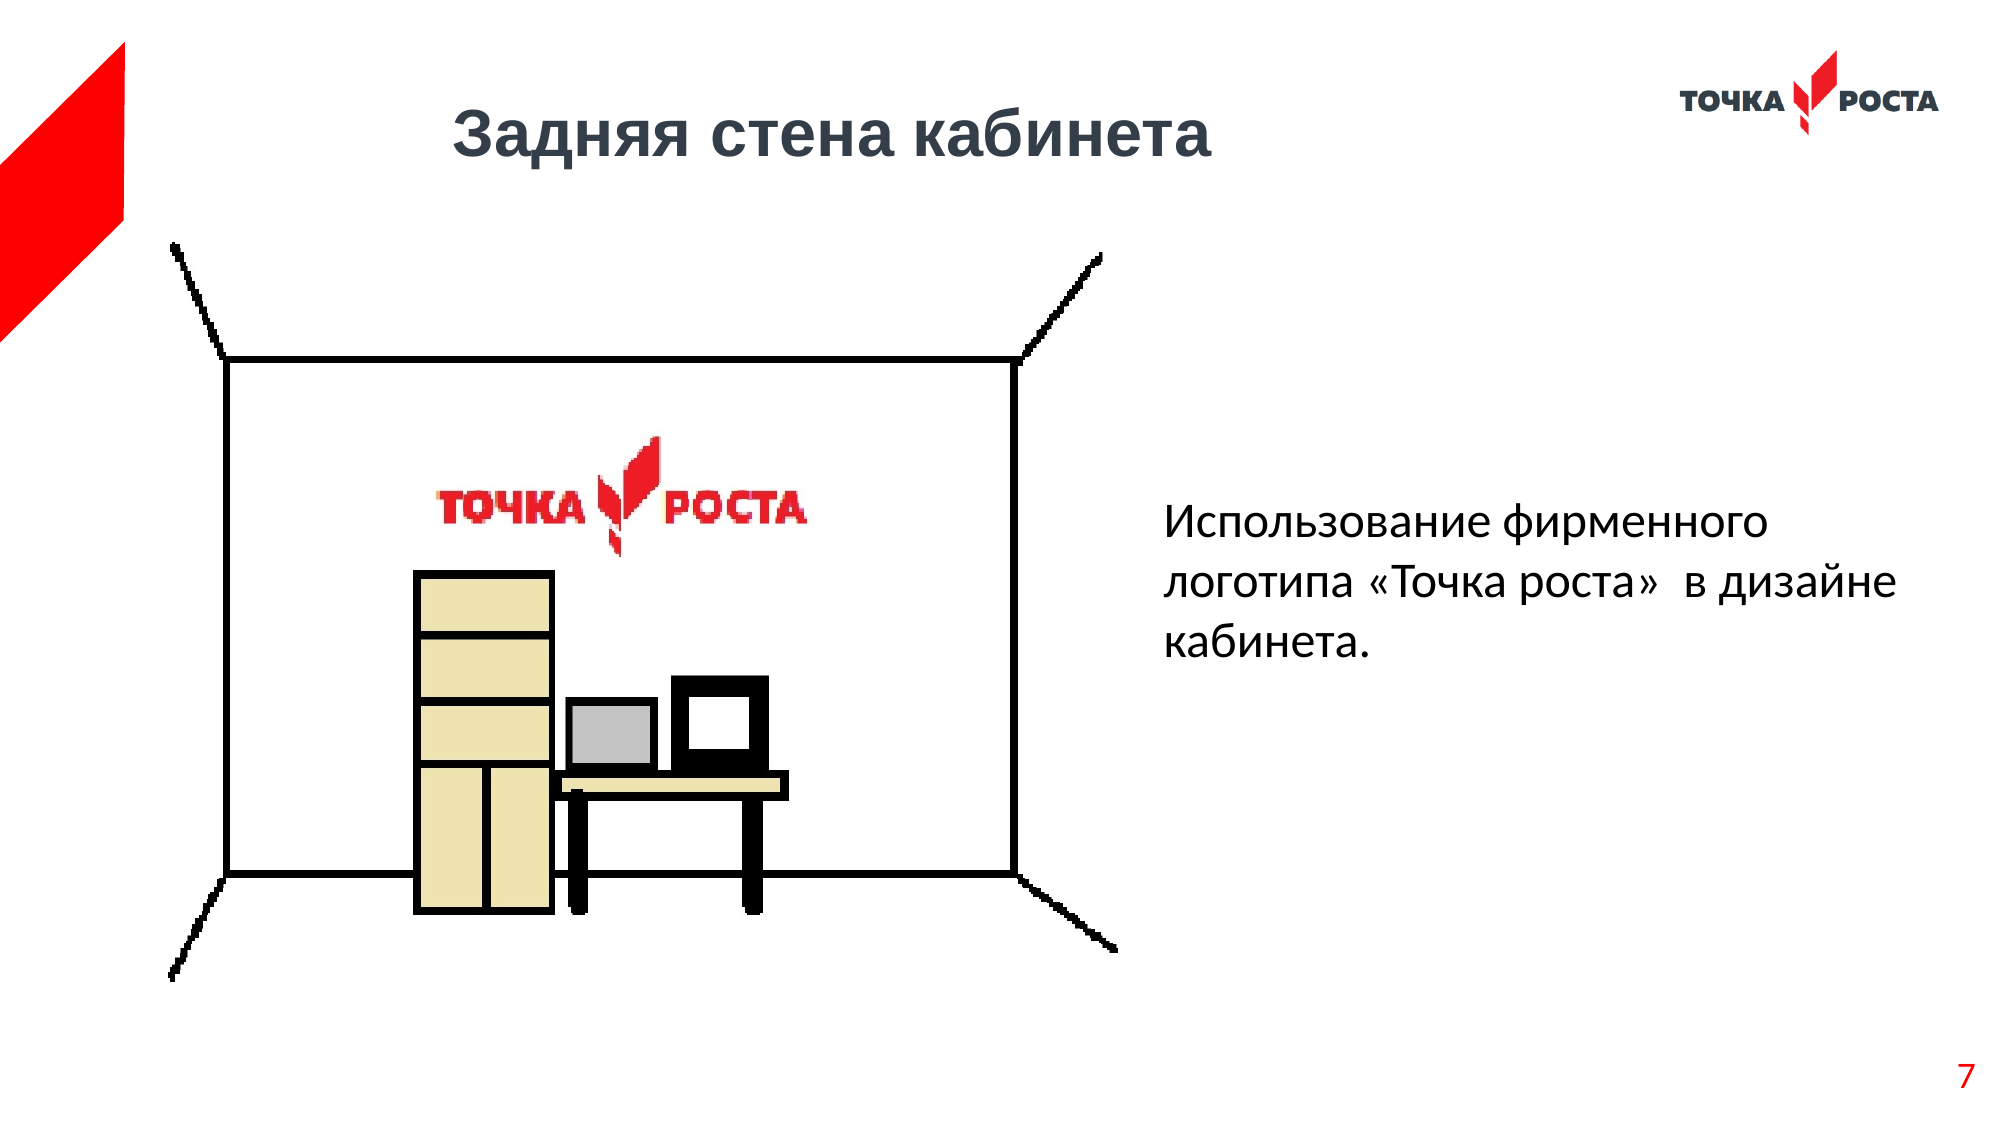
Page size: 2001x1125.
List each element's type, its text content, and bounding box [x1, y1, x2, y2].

title Задняя стена кабинета [180, 59, 1503, 211]
picture [1671, 42, 1947, 146]
text_box Использование фирменного логотипа «Точка роста» в дизайне кабинета. [1156, 479, 1906, 735]
picture [144, 204, 1153, 1008]
slide_number 7 [1946, 1043, 1984, 1103]
